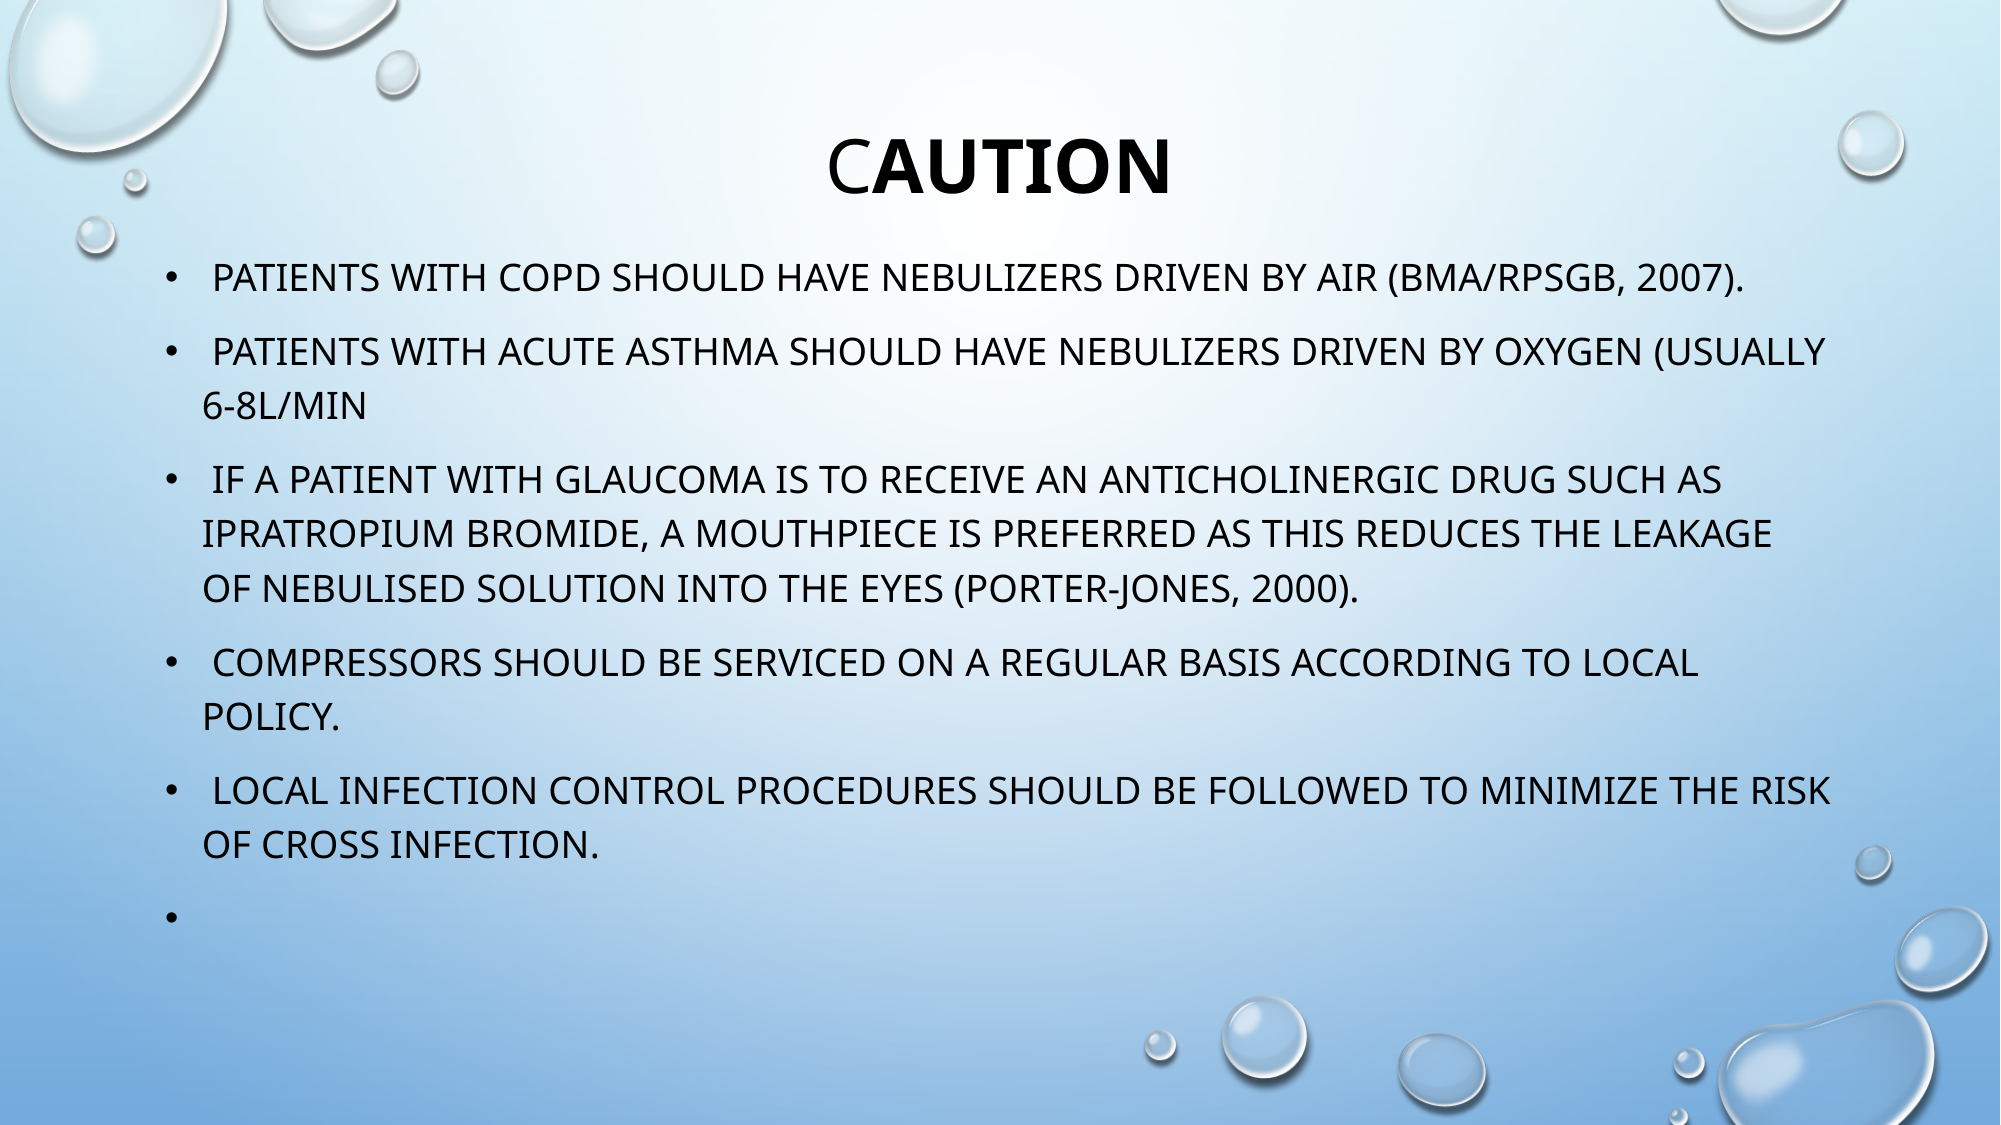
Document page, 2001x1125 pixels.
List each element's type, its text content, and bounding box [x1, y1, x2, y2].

title CAUTION [150, 101, 1850, 236]
picture [0, 0, 2000, 1125]
list Patients with COPD should have nebuliZers driven by air (BMA/RPSGB, 2007). Patients with acute asthma should have nebuliZers driven by oxygen (usually 6-8l/min If a patient with glaucoma is to receive an anticholinergic drug such as ipratropium bromide, a mouthpiece is preferred as this reduces the leakage of nebulised solution into the eyes (Porter-Jones, 2000). Compressors should be serviced on a regular basis according to local policy. Local infection control procedures should be followed to minimiZe the risk of cross infection. [150, 236, 1850, 950]
